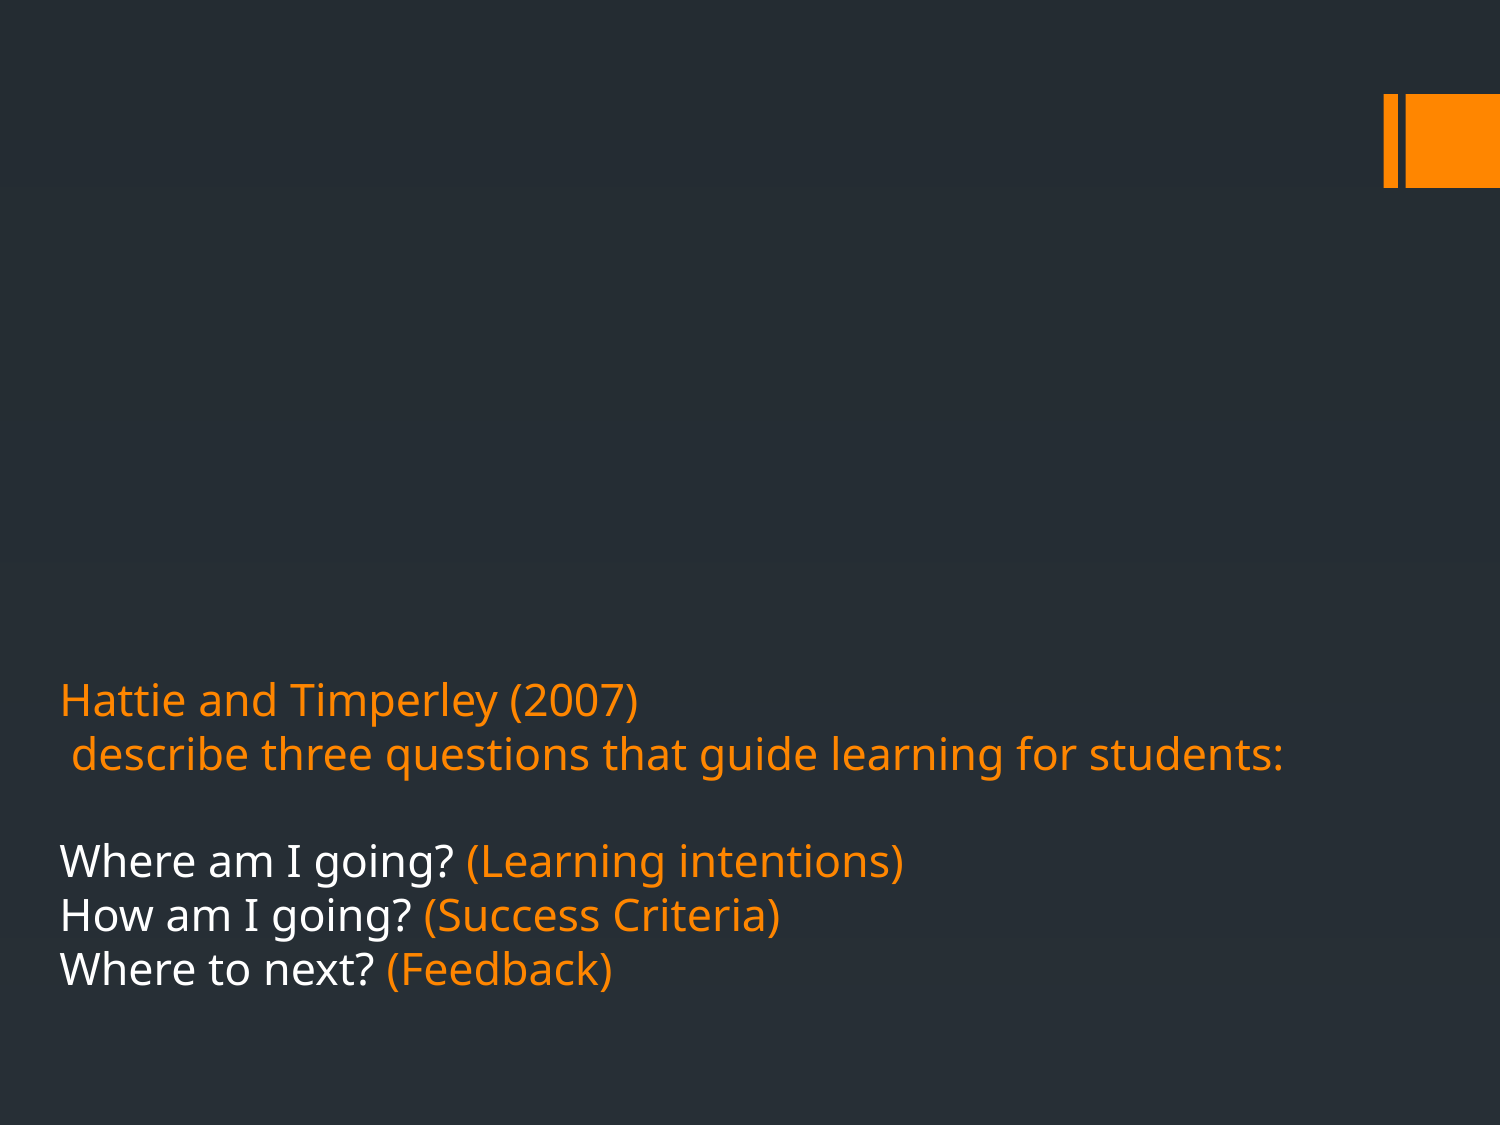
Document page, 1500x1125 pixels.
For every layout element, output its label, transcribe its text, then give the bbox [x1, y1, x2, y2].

title Hattie and Timperley (2007) describe three questions that guide learning for students: Where am I going? (Learning intentions) How am I going? (Success Criteria) Where to next? (Feedback) [44, 0, 1500, 1056]
